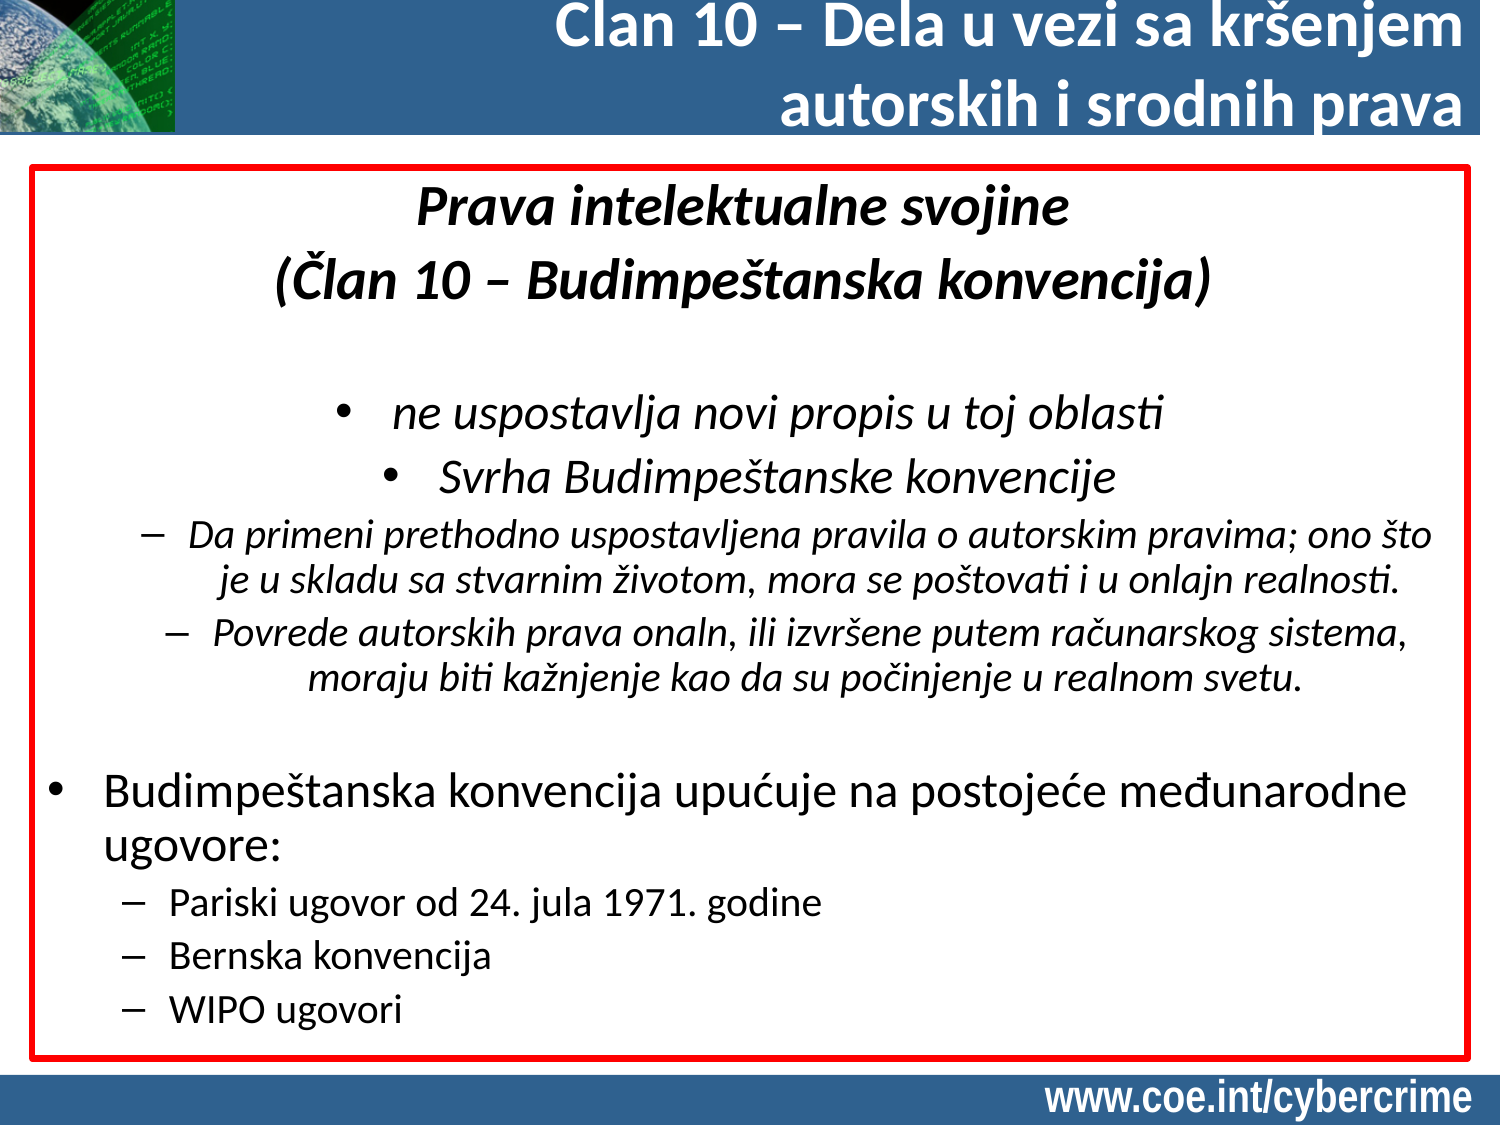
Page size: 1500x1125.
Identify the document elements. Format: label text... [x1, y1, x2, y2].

text_box Član 10 – Dela u vezi sa kršenjem autorskih i srodnih prava [177, 0, 1482, 137]
text_box www.coe.int/cybercrime [1030, 1059, 1500, 1125]
picture [0, 0, 175, 132]
text_box Prava intelektualne svojine (Član 10 – Budimpeštanska konvencija) ne uspostavlja novi propis u toj oblasti Svrha Budimpeštanske konvencije Da primeni prethodno uspostavljena pravila o autorskim pravima; ono što je u skladu sa stvarnim životom, mora se poštovati i u onlajn realnosti. Povrede autorskih prava onaln, ili izvršene putem računarskog sistema, moraju biti kažnjenje kao da su počinjenje u realnom svetu. Budimpeštanska konvencija upućuje na postojeće međunarodne ugovore: Pariski ugovor od 24. jula 1971. godine Bernska konvencija WIPO ugovori [32, 167, 1468, 1059]
text_box [0, 1073, 1030, 1125]
